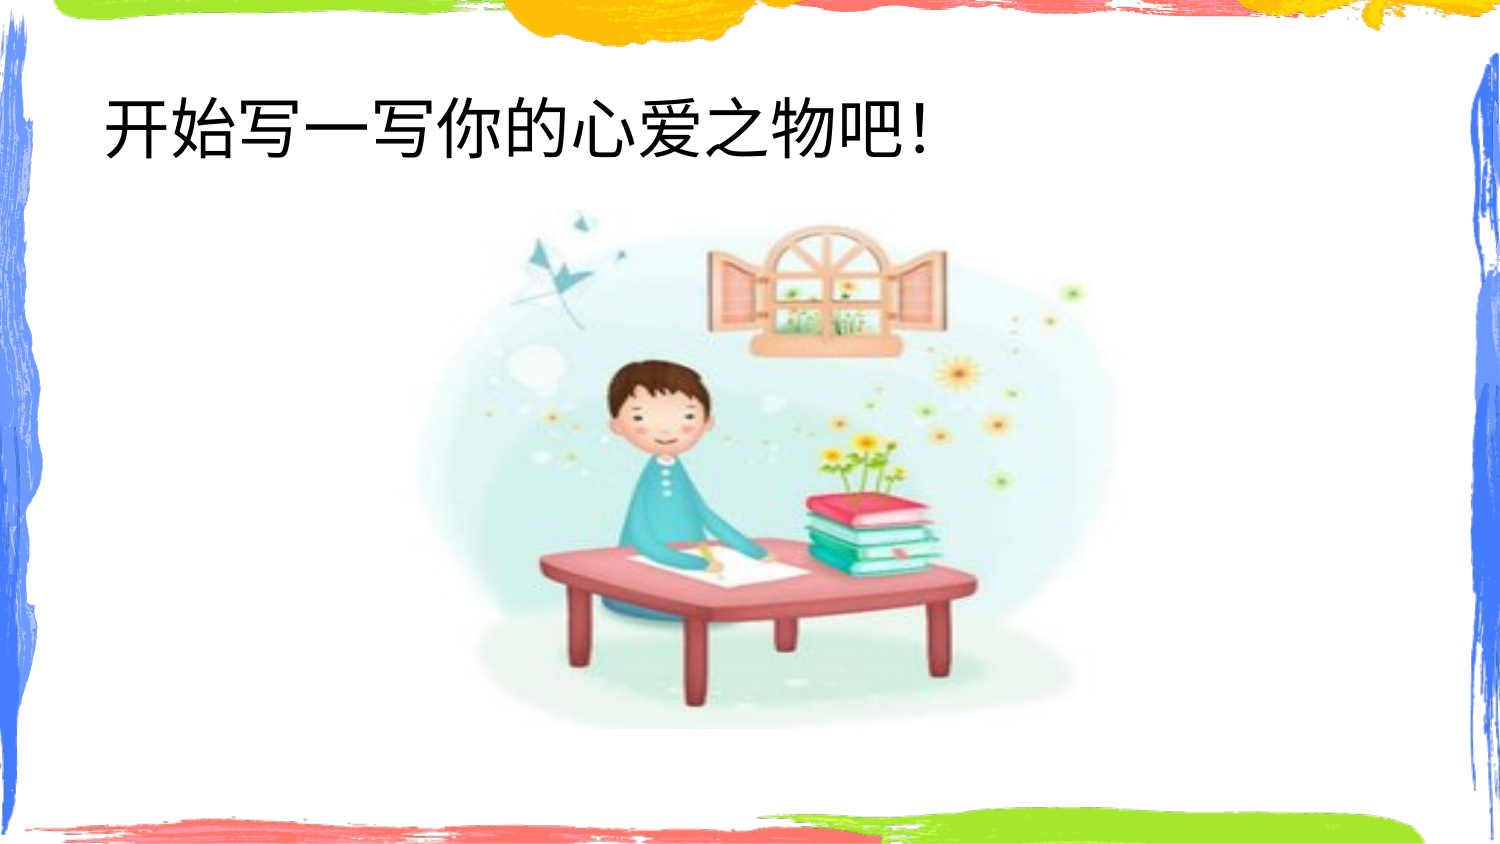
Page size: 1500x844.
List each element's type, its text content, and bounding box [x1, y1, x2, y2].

picture [348, 208, 1152, 730]
picture [1471, 53, 1498, 83]
picture [0, 4, 43, 835]
picture [1471, 84, 1500, 382]
picture [25, 817, 910, 843]
picture [757, 807, 1436, 843]
text_box 开始写一写你的心爱之物吧！ [88, 79, 967, 174]
picture [45, 0, 1500, 47]
picture [1471, 383, 1500, 840]
